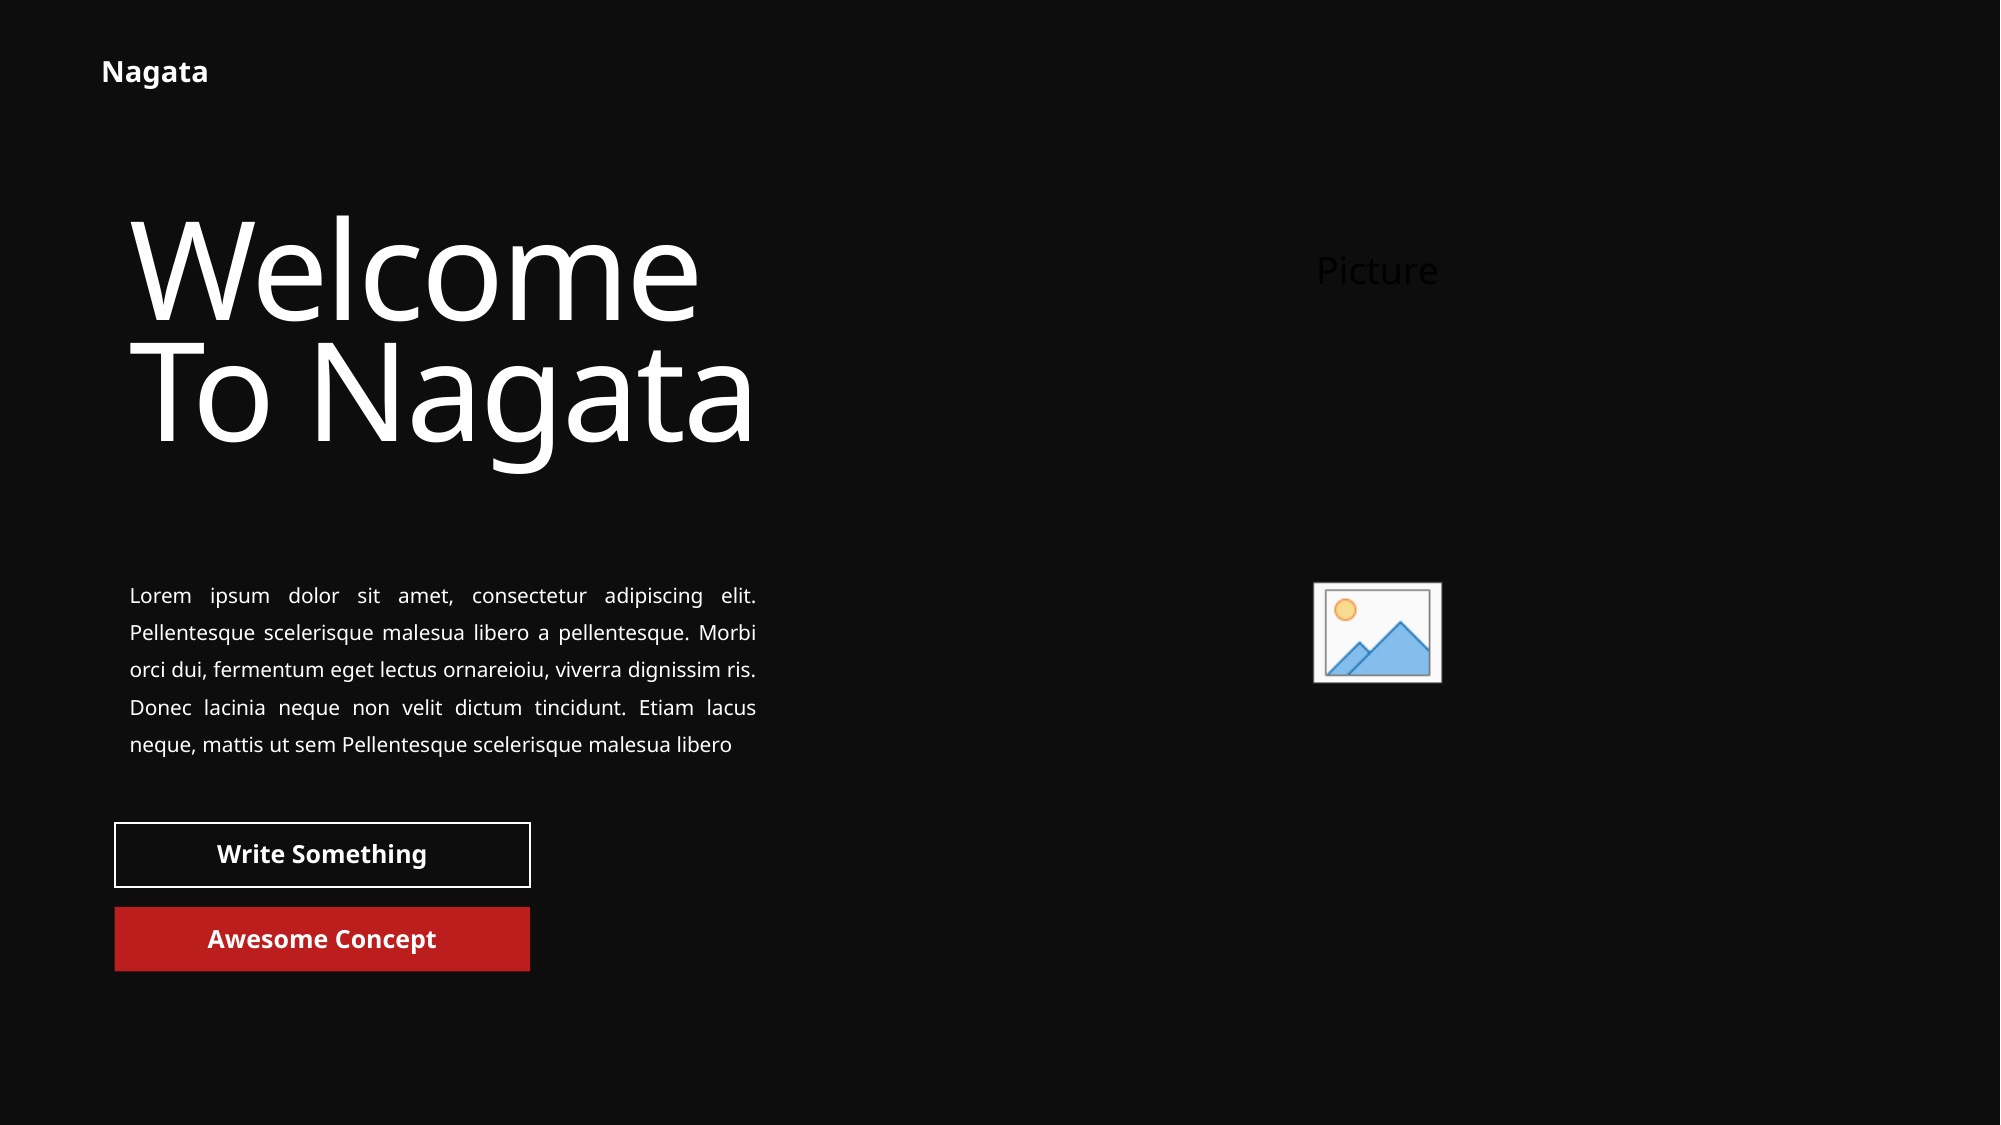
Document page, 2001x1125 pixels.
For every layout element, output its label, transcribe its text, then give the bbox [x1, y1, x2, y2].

text_box [114, 906, 531, 972]
picture [872, 239, 1884, 1027]
text_box [114, 822, 531, 888]
text_box Nagata [86, 46, 275, 96]
text_box Welcome [114, 194, 915, 315]
text_box Awesome Concept [154, 916, 491, 962]
text_box Lorem ipsum dolor sit amet, consectetur adipiscing elit. Pellentesque scelerisque malesua libero a pellentesque. Morbi orci dui, fermentum eget lectus ornareioiu, viverra dignissim ris. Donec lacinia neque non velit dictum tincidunt. Etiam lacus neque, mattis ut sem Pellentesque scelerisque malesua libero [114, 562, 771, 765]
text_box Write Something [193, 831, 451, 877]
text_box To Nagata [114, 315, 872, 459]
